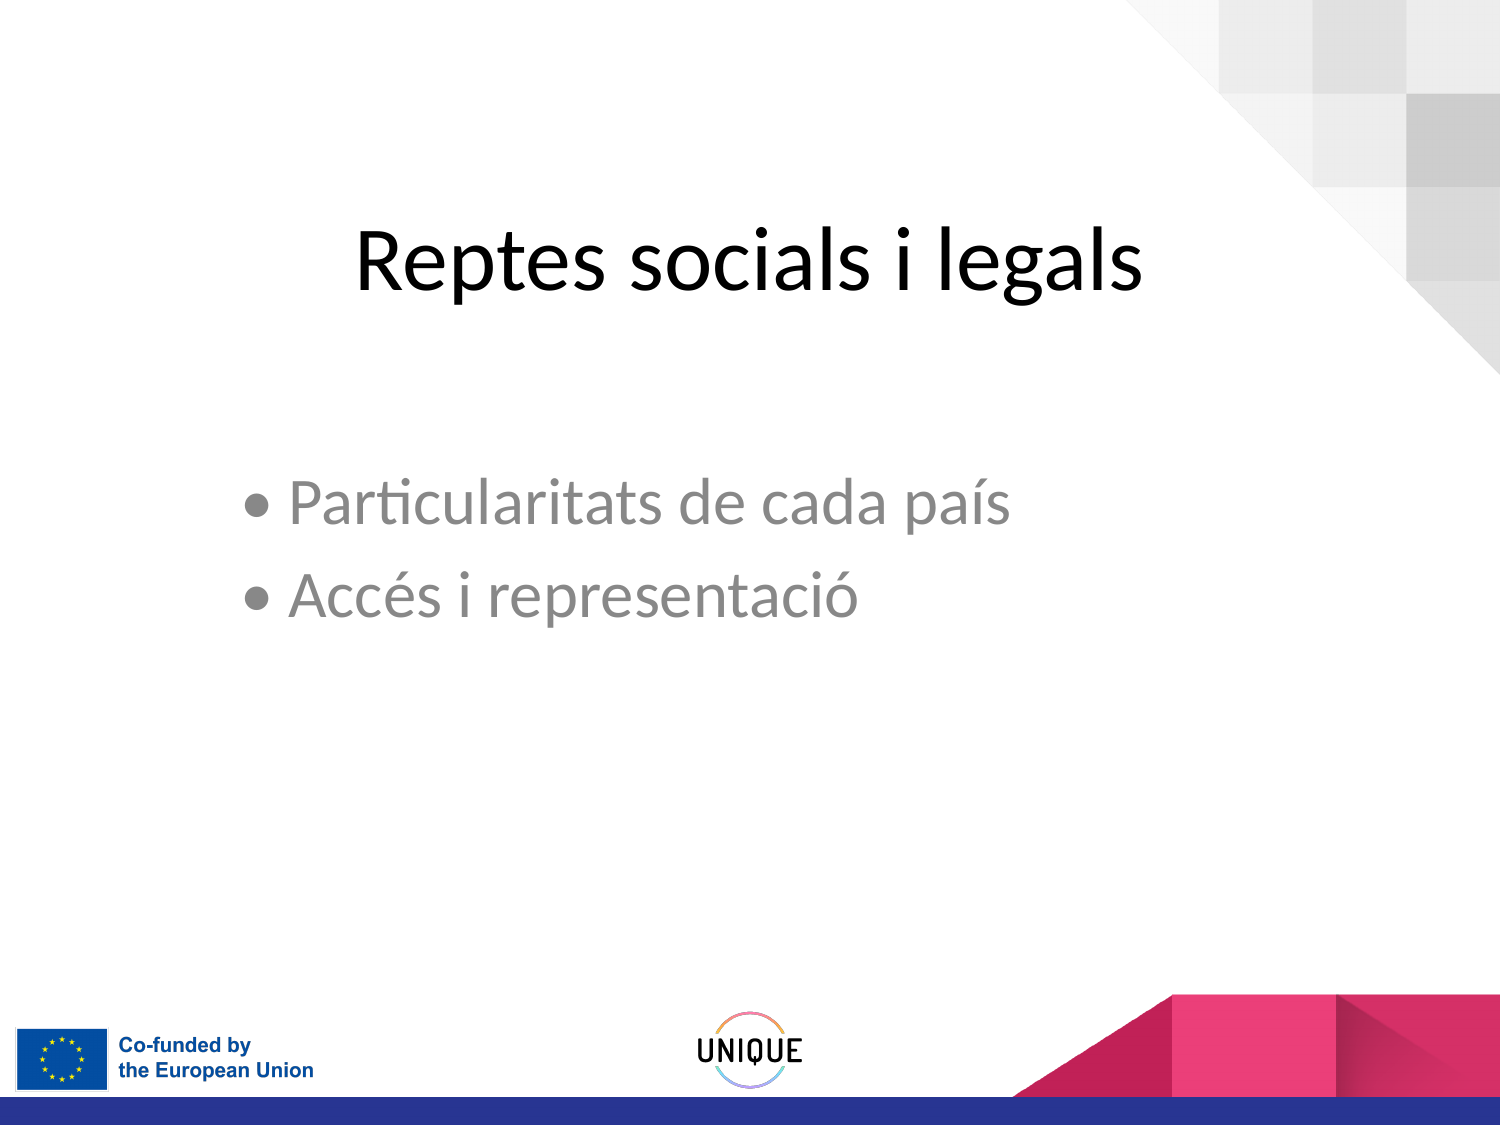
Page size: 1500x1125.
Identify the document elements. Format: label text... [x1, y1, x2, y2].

title Reptes socials i legals [112, 132, 1388, 375]
subtitle • Particularitats de cada país • Accés i representació [225, 450, 1275, 738]
picture [0, 993, 1500, 1125]
picture [1125, 0, 1500, 375]
